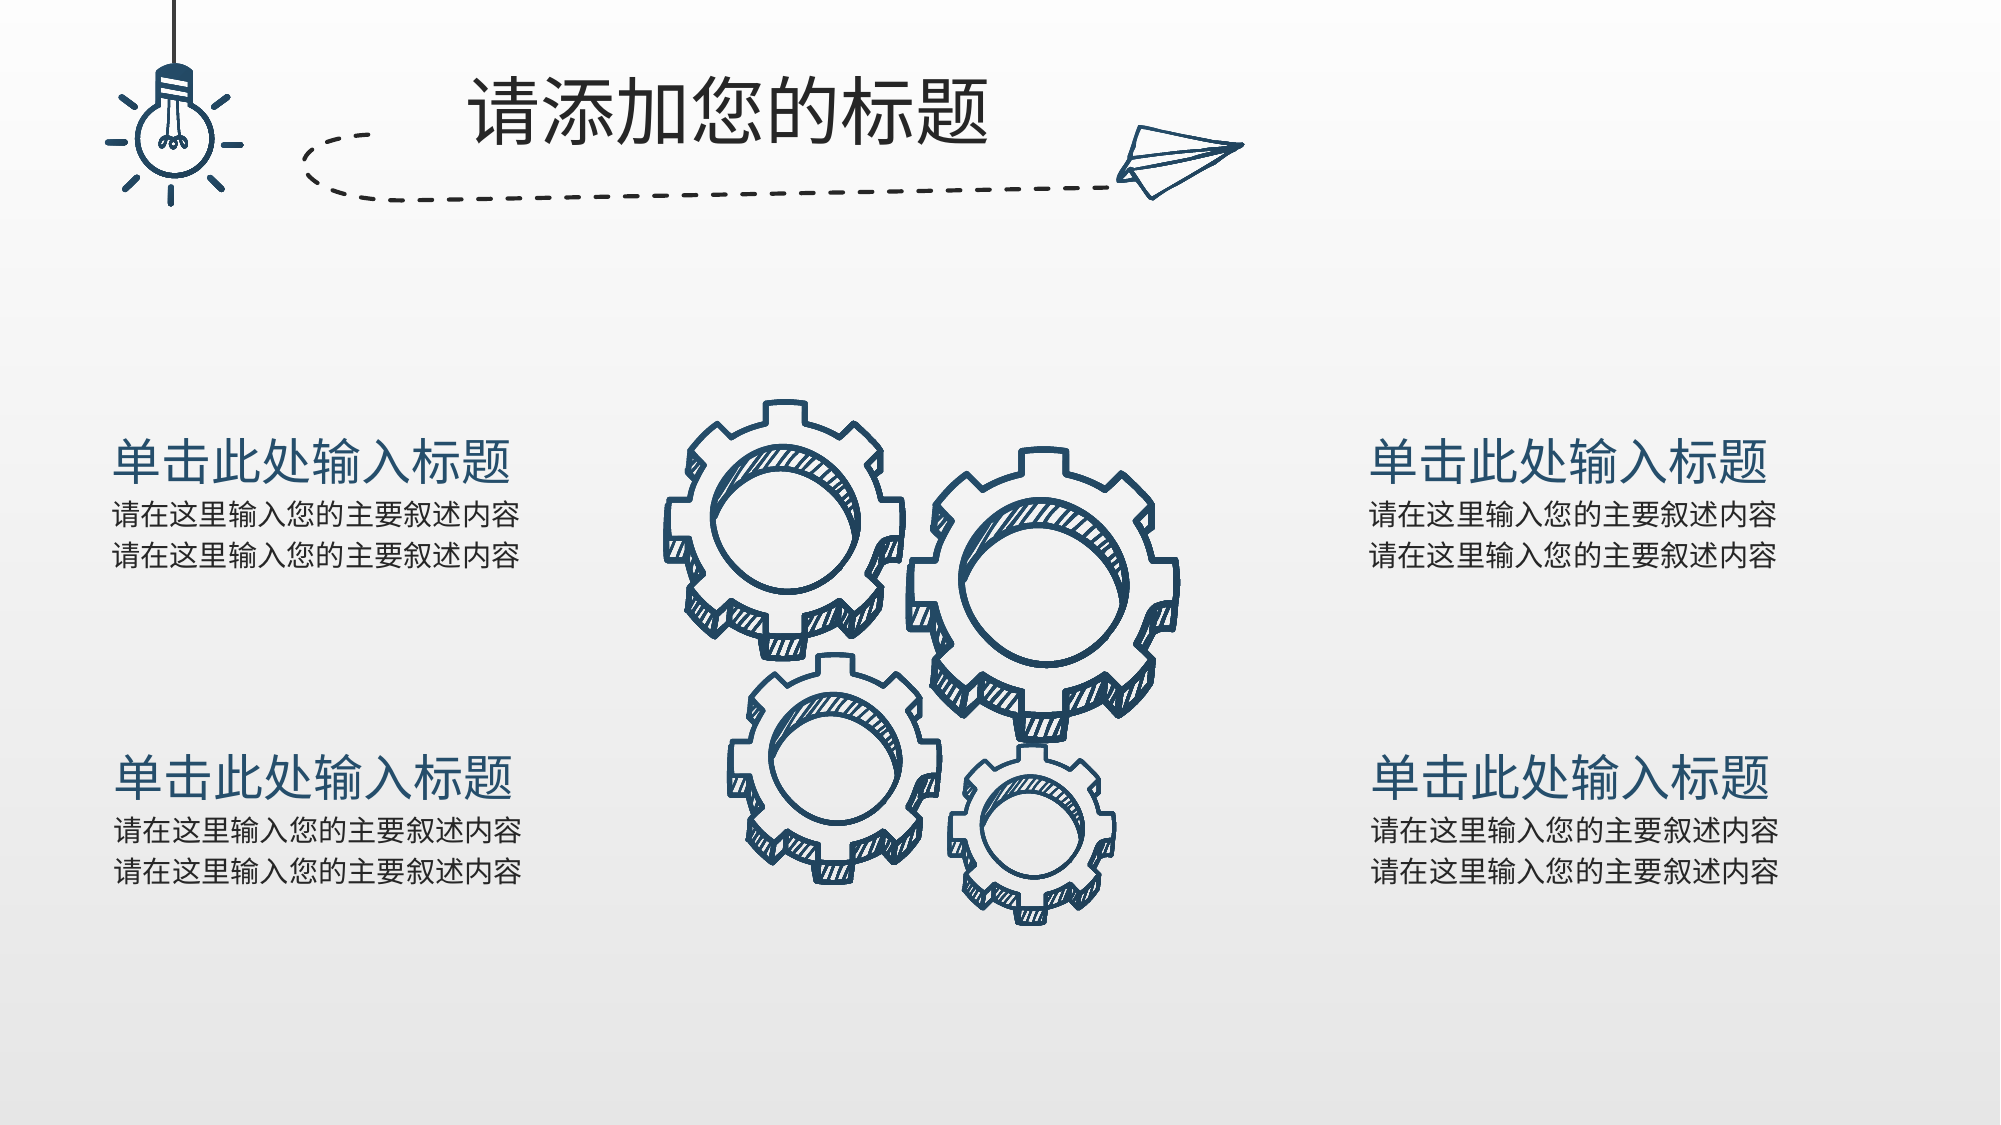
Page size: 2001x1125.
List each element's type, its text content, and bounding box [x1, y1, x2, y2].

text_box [726, 662, 943, 885]
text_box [663, 399, 906, 662]
text_box 单击此处输入标题 请在这里输入您的主要叙述内容 请在这里输入您的主要叙述内容 [98, 738, 540, 896]
text_box 单击此处输入标题 请在这里输入您的主要叙述内容 请在这里输入您的主要叙述内容 [1353, 423, 1794, 580]
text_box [104, 0, 244, 207]
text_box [947, 743, 1117, 926]
text_box [302, 133, 1116, 202]
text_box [905, 446, 1181, 744]
text_box 单击此处输入标题 请在这里输入您的主要叙述内容 请在这里输入您的主要叙述内容 [96, 423, 537, 580]
text_box 请添加您的标题 [332, 57, 1123, 162]
text_box 单击此处输入标题 请在这里输入您的主要叙述内容 请在这里输入您的主要叙述内容 [1355, 738, 1796, 896]
text_box [1116, 125, 1245, 201]
